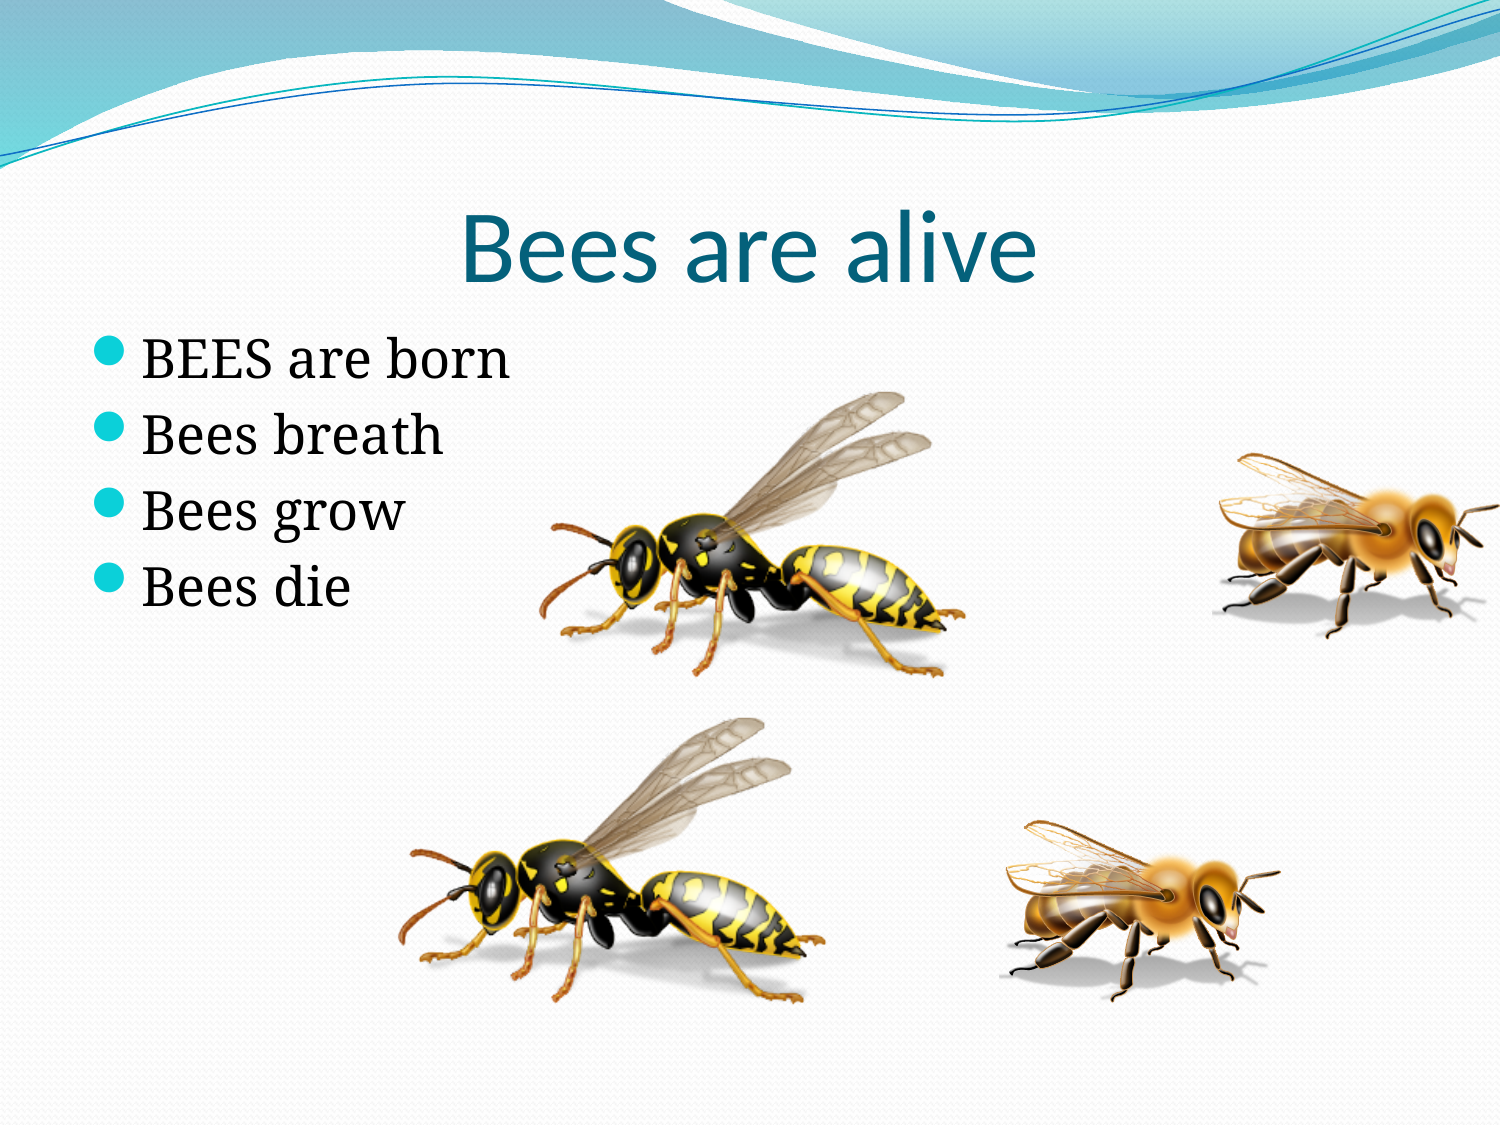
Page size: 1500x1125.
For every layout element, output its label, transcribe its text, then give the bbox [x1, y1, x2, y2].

list BEES are born Bees breath Bees grow Bees die [75, 317, 1425, 1038]
picture [384, 337, 976, 1114]
picture [999, 774, 1285, 1060]
title Bees are alive [75, 115, 1425, 303]
picture [1212, 405, 1500, 699]
